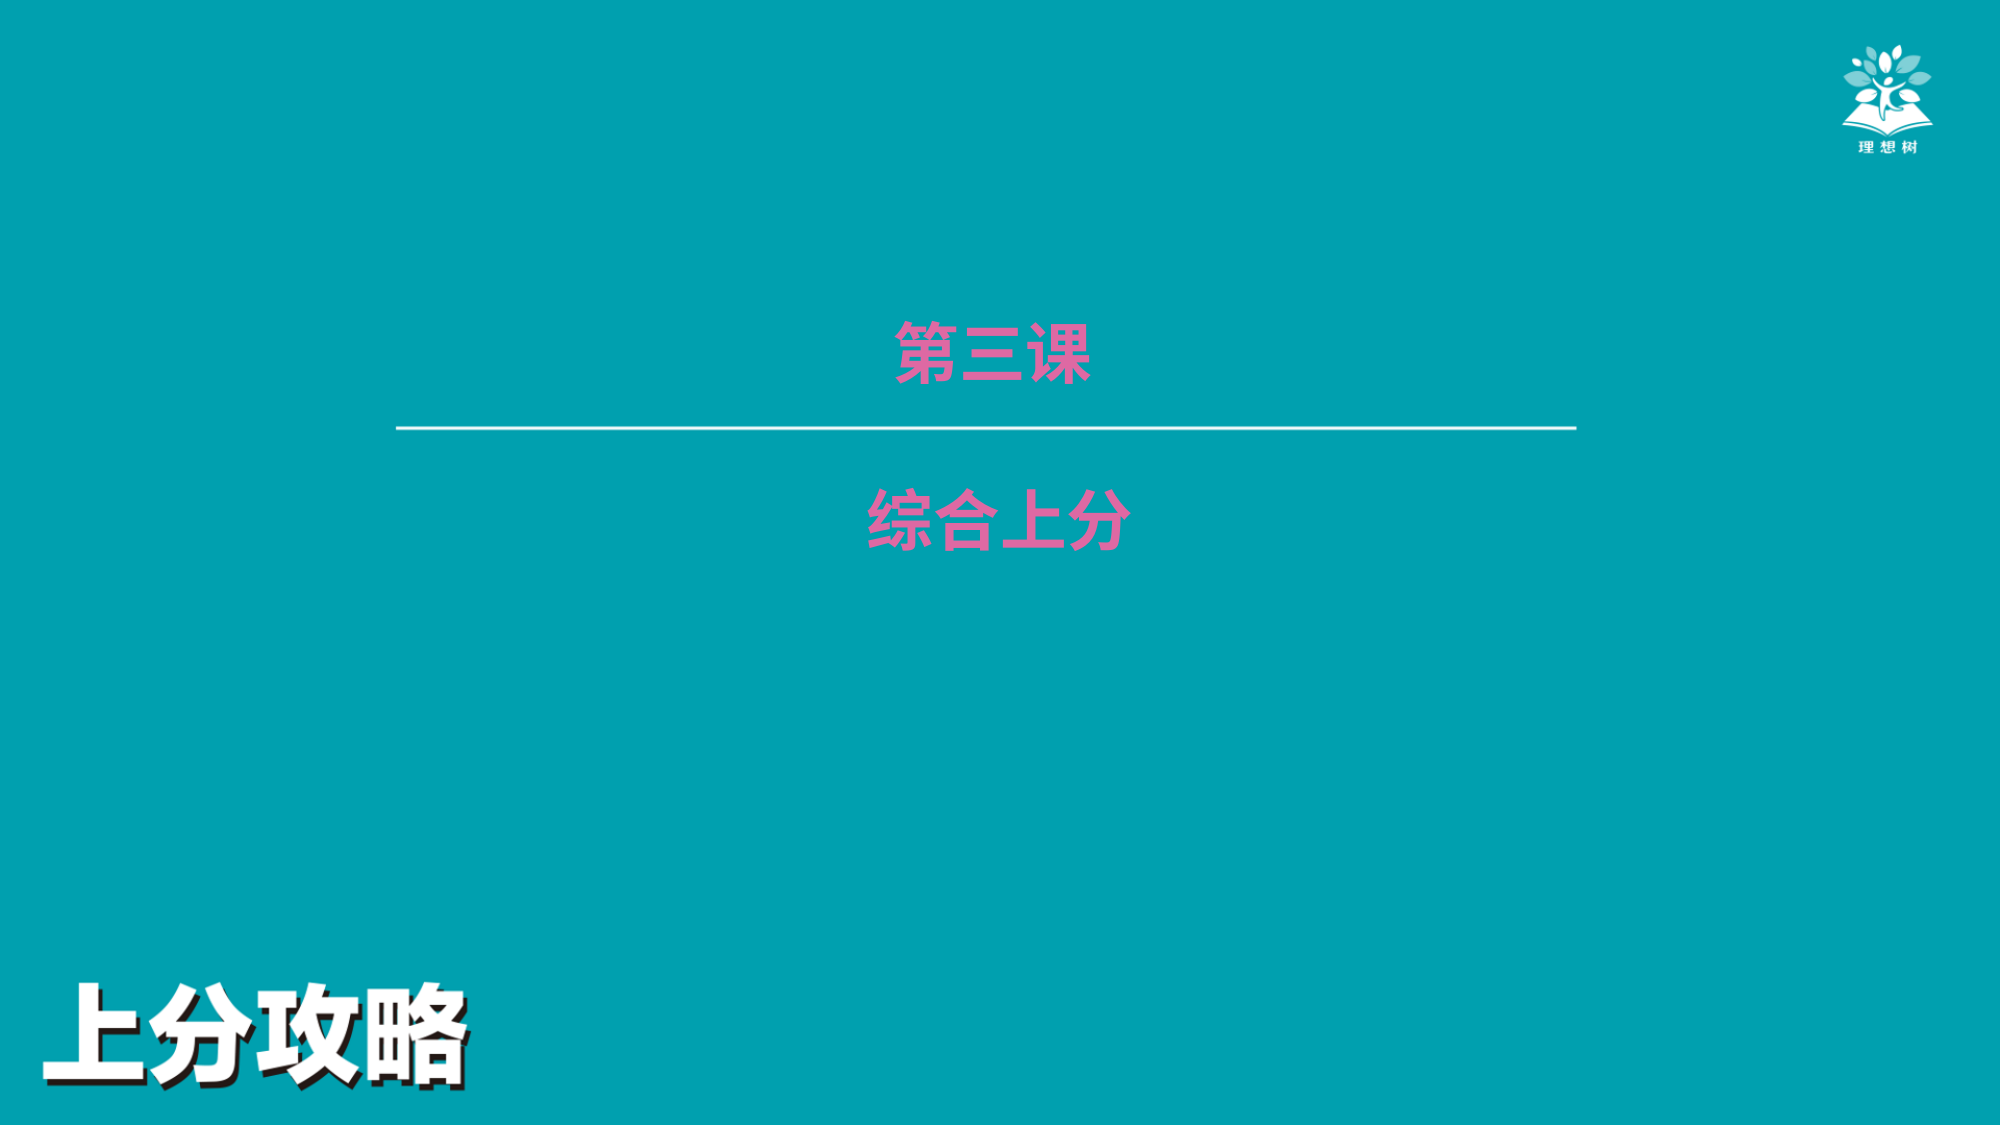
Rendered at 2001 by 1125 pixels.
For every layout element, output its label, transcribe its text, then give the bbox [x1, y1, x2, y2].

text_box 第三课 综合上分 [0, 380, 2000, 487]
picture [0, 487, 2000, 1125]
picture [0, 0, 2000, 380]
